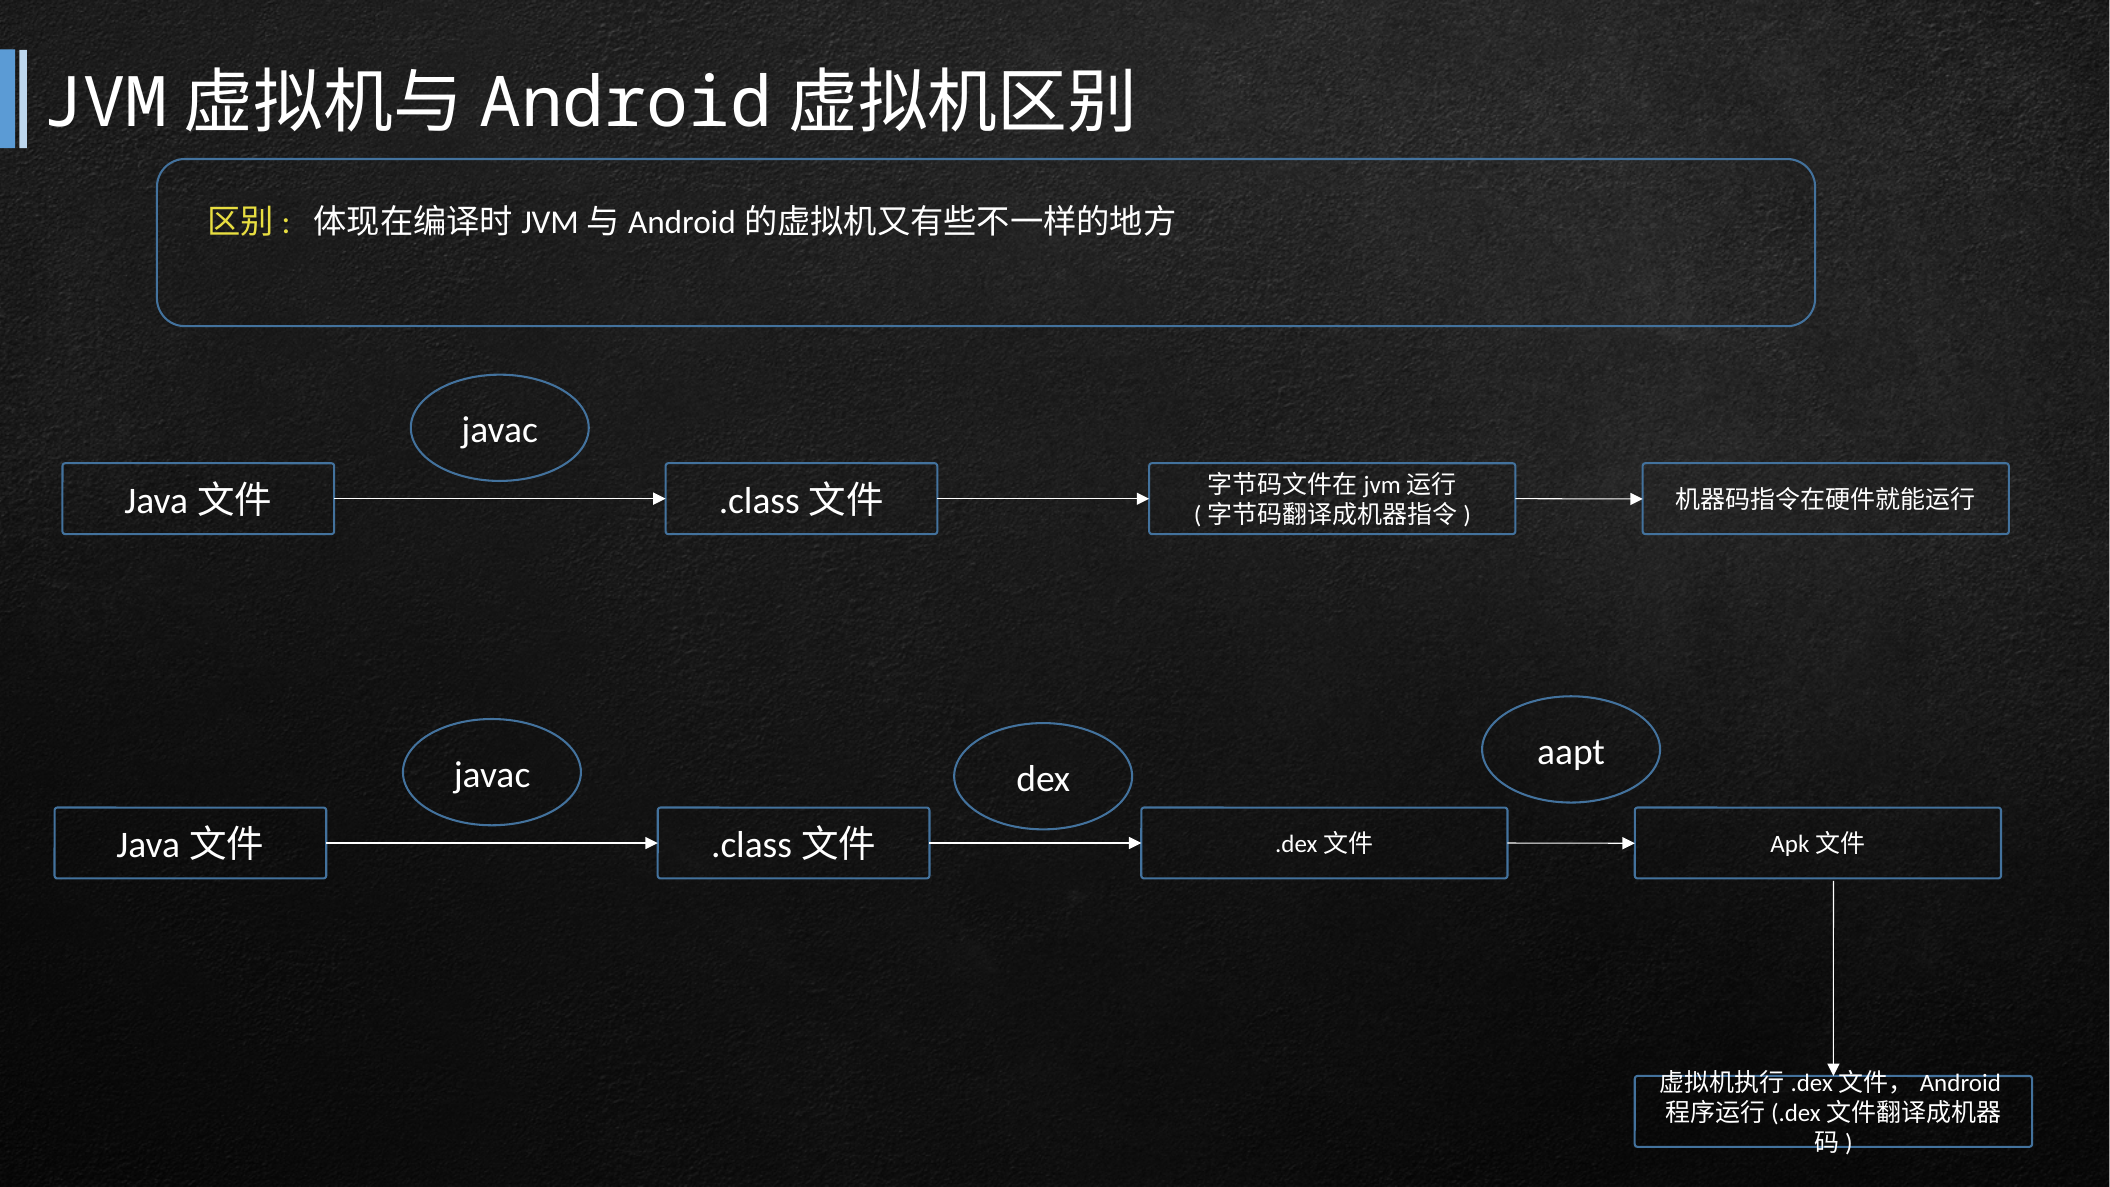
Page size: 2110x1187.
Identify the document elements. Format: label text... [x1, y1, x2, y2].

text_box 虚拟机执行.dex文件，Android程序运行(.dex文件翻译成机器码) [1633, 1074, 2034, 1148]
text_box 字节码文件在jvm运行 (字节码翻译成机器指令) [1148, 462, 1517, 536]
text_box aapt [1481, 695, 1662, 804]
text_box Apk文件 [1633, 806, 2003, 880]
text_box javac [401, 717, 582, 827]
text_box [155, 157, 1817, 328]
title JVM虚拟机与Android虚拟机区别 [26, 53, 2005, 155]
text_box .class文件 [656, 806, 931, 880]
text_box dex [953, 722, 1134, 831]
text_box javac [409, 373, 590, 482]
text_box .dex文件 [1140, 806, 1509, 880]
text_box Java文件 [61, 462, 336, 536]
text_box .class文件 [664, 462, 939, 536]
text_box 机器码指令在硬件就能运行 [1641, 462, 2010, 536]
picture [0, 0, 2110, 1187]
text_box Java文件 [53, 806, 328, 880]
